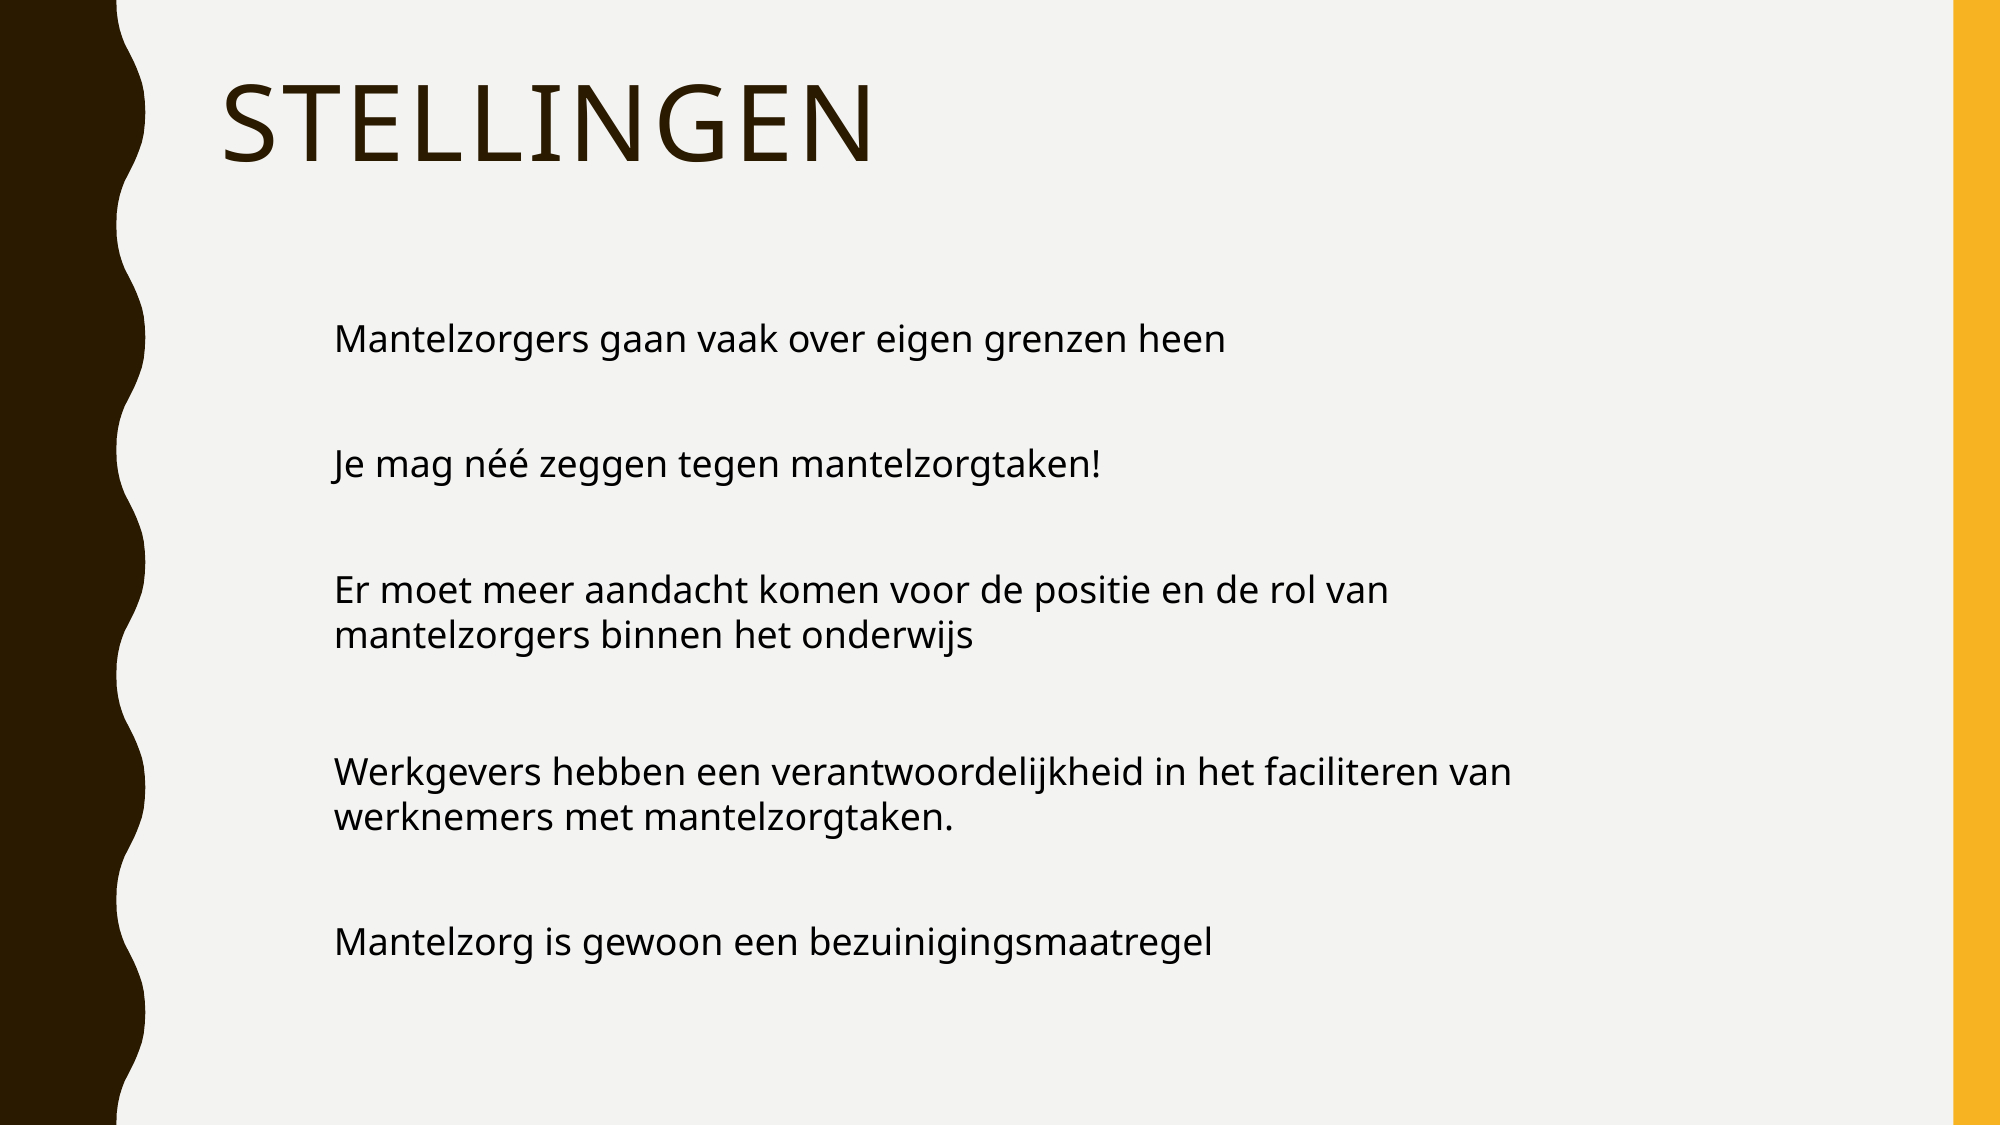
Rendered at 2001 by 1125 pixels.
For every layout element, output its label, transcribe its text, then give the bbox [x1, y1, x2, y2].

title stellingen [205, 62, 1875, 308]
text_box Mantelzorgers gaan vaak over eigen grenzen heen [319, 307, 1395, 368]
text_box Er moet meer aandacht komen voor de positie en de rol van mantelzorgers binnen het onderwijs [318, 558, 1500, 664]
text_box Mantelzorg is gewoon een bezuinigingsmaatregel [318, 911, 1860, 971]
text_box Je mag néé zeggen tegen mantelzorgtaken! [319, 433, 1345, 493]
text_box Werkgevers hebben een verantwoordelijkheid in het faciliteren van werknemers met mantelzorgtaken. [319, 740, 1725, 845]
